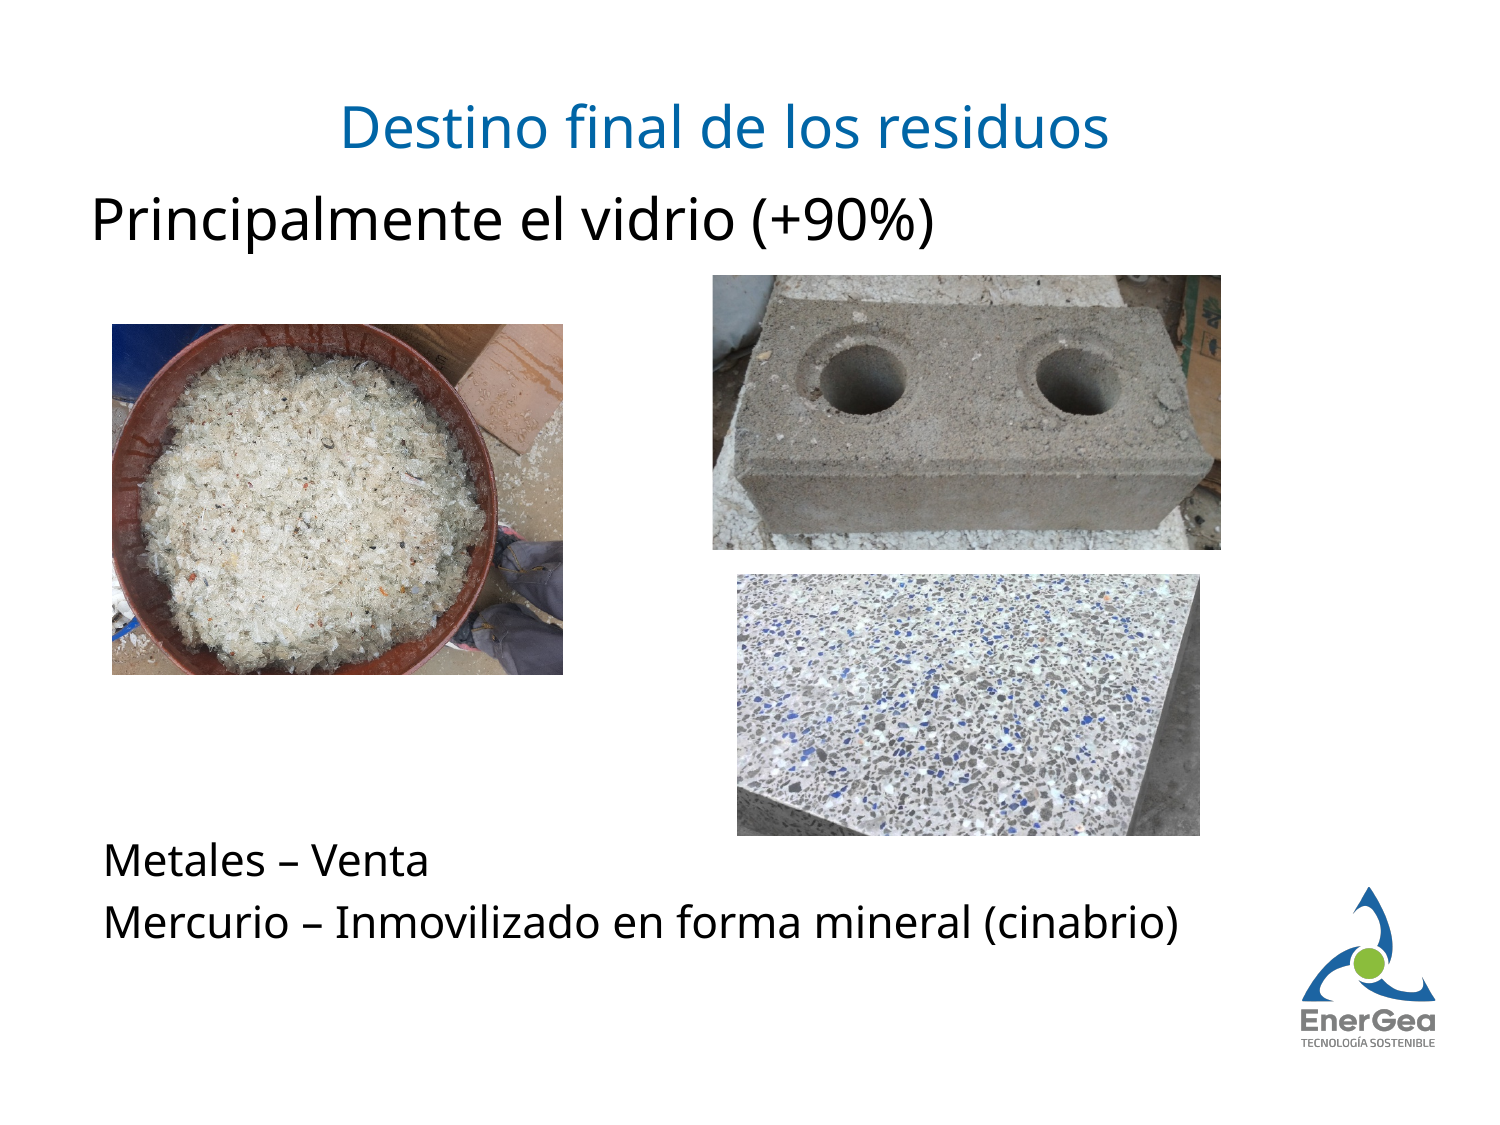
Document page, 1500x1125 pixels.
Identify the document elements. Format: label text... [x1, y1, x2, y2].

picture [737, 574, 1201, 836]
text_box Metales – Venta Mercurio – Inmovilizado en forma mineral (cinabrio) [87, 825, 1213, 1000]
text_box Destino final de los residuos [187, 62, 1263, 174]
picture [712, 274, 1221, 551]
picture [112, 324, 563, 676]
list Principalmente el vidrio (+90%) [75, 174, 1425, 275]
picture [1299, 887, 1436, 1050]
